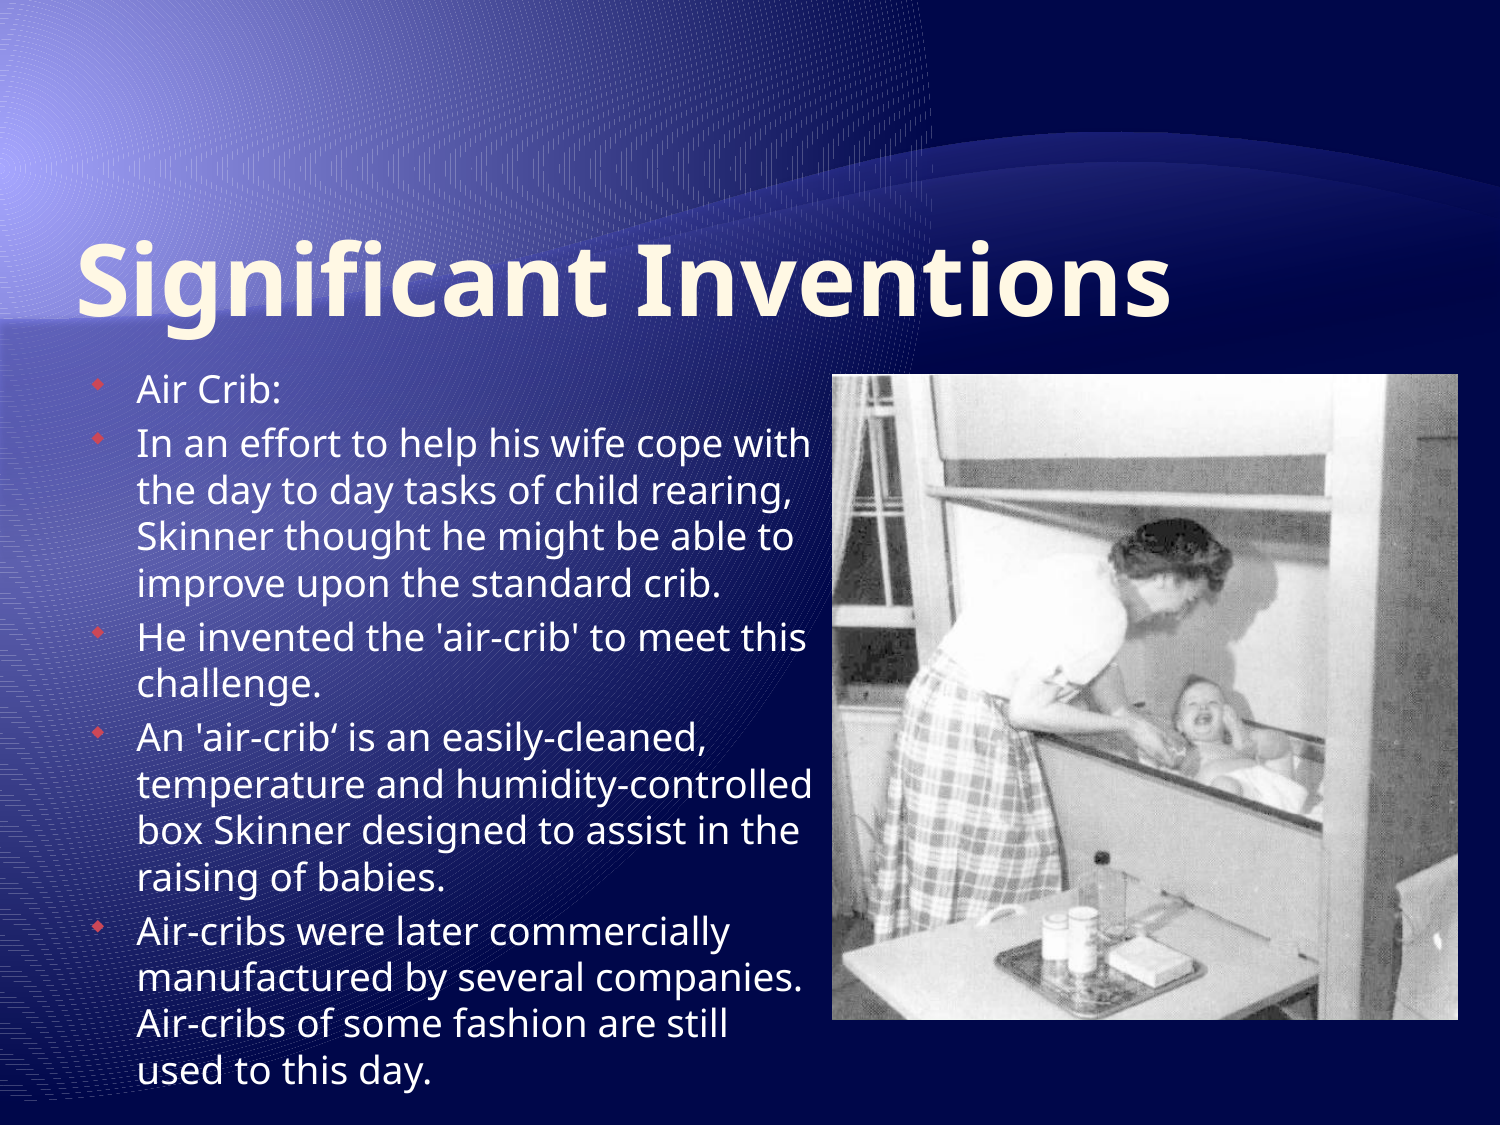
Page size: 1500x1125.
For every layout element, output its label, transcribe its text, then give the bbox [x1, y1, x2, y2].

list Air Crib: In an effort to help his wife cope with the day to day tasks of child rearing, Skinner thought he might be able to improve upon the standard crib. He invented the 'air-crib' to meet this challenge. An 'air-crib‘ is an easily-cleaned, temperature and humidity-controlled box Skinner designed to assist in the raising of babies. Air-cribs were later commercially manufactured by several companies. Air-cribs of some fashion are still used to this day. [75, 357, 832, 1125]
title Significant Inventions [75, 87, 1425, 338]
picture [831, 374, 1458, 1020]
